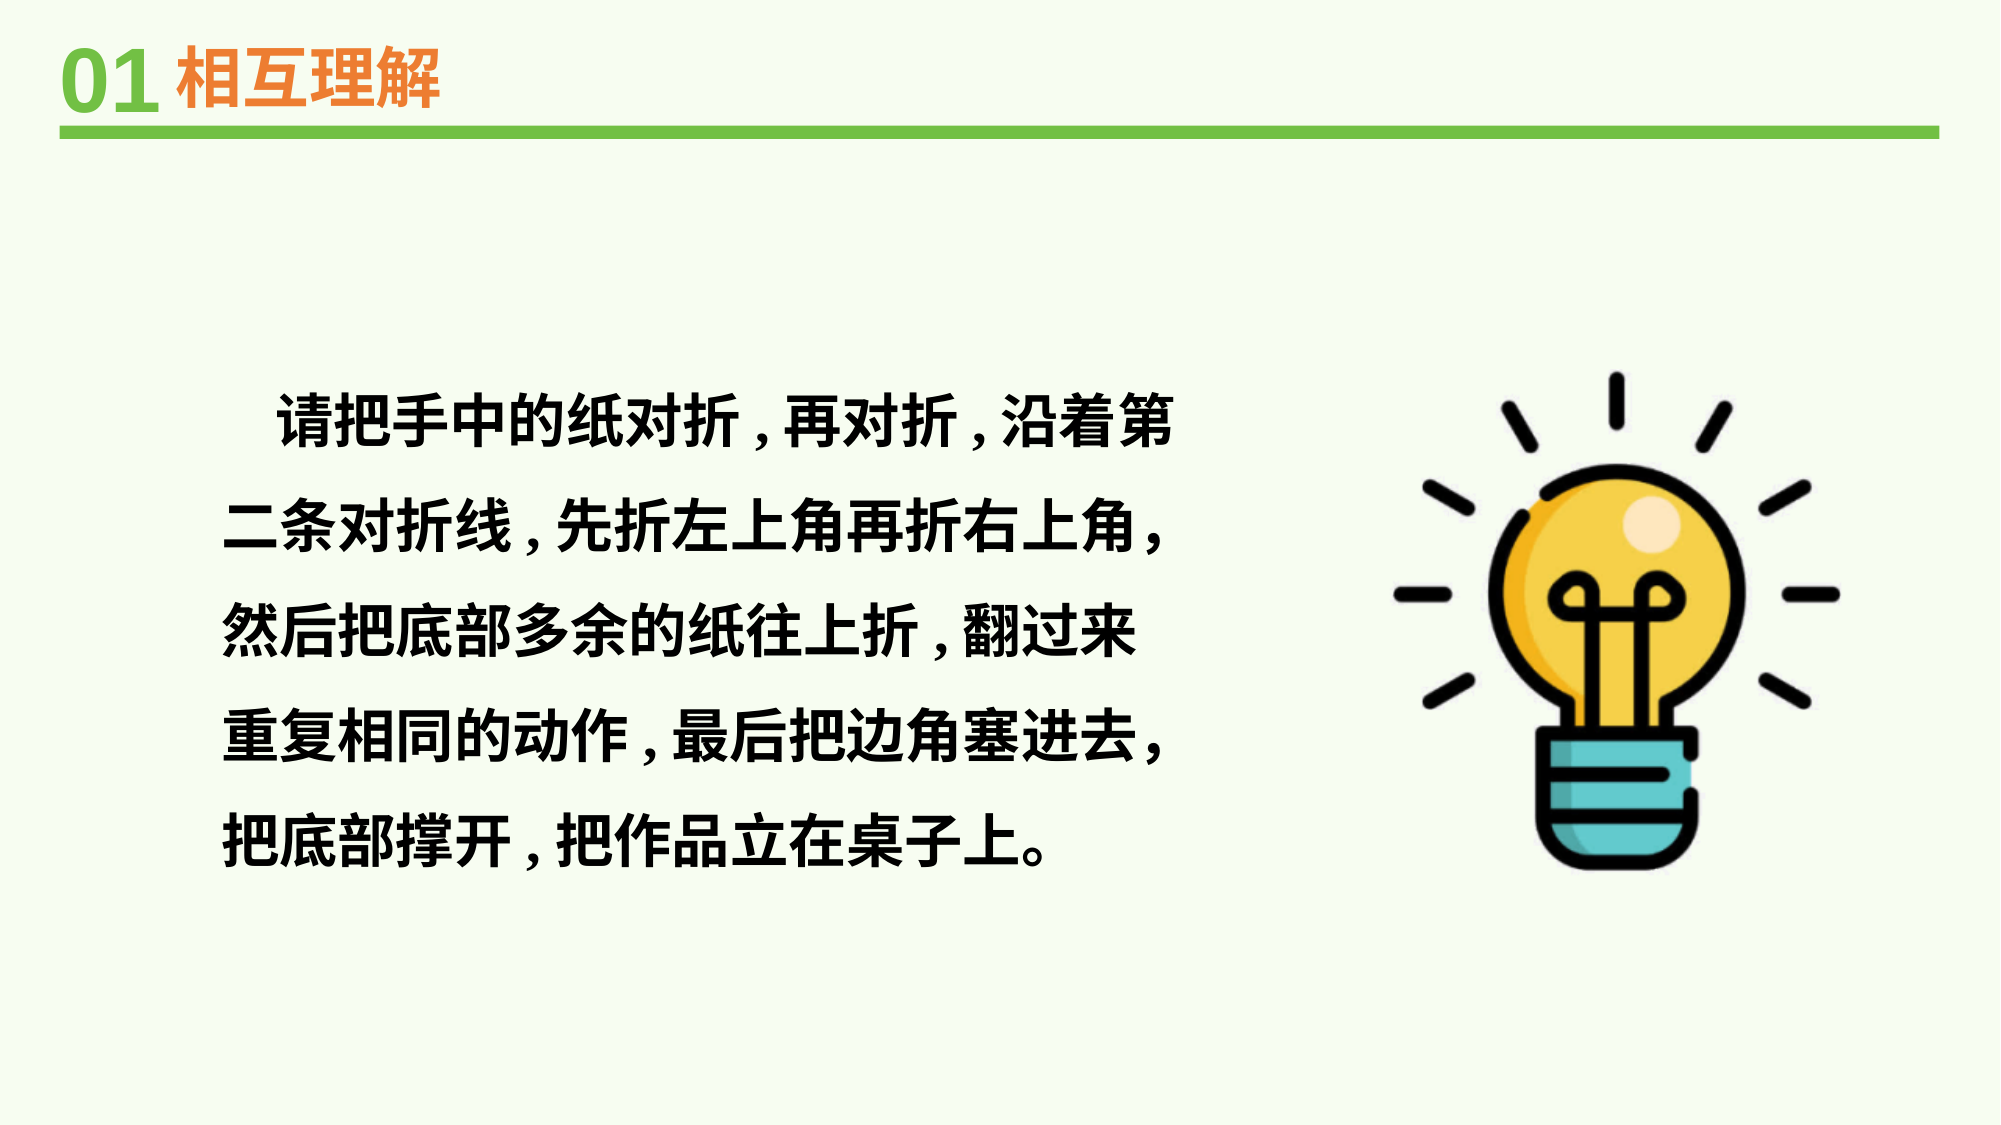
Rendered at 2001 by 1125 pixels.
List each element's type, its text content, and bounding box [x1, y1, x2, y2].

text_box 相互理解 [160, 28, 829, 123]
text_box [59, 125, 1940, 140]
text_box 请把手中的纸对折,再对折,沿着第二条对折线,先折左上角再折右上角，然后把底部多余的纸往上折,翻过来重复相同的动作,最后把边角塞进去，把底部撑开,把作品立在桌子上。 [206, 342, 1209, 882]
picture [1348, 369, 1915, 888]
text_box 01 [59, 24, 161, 128]
